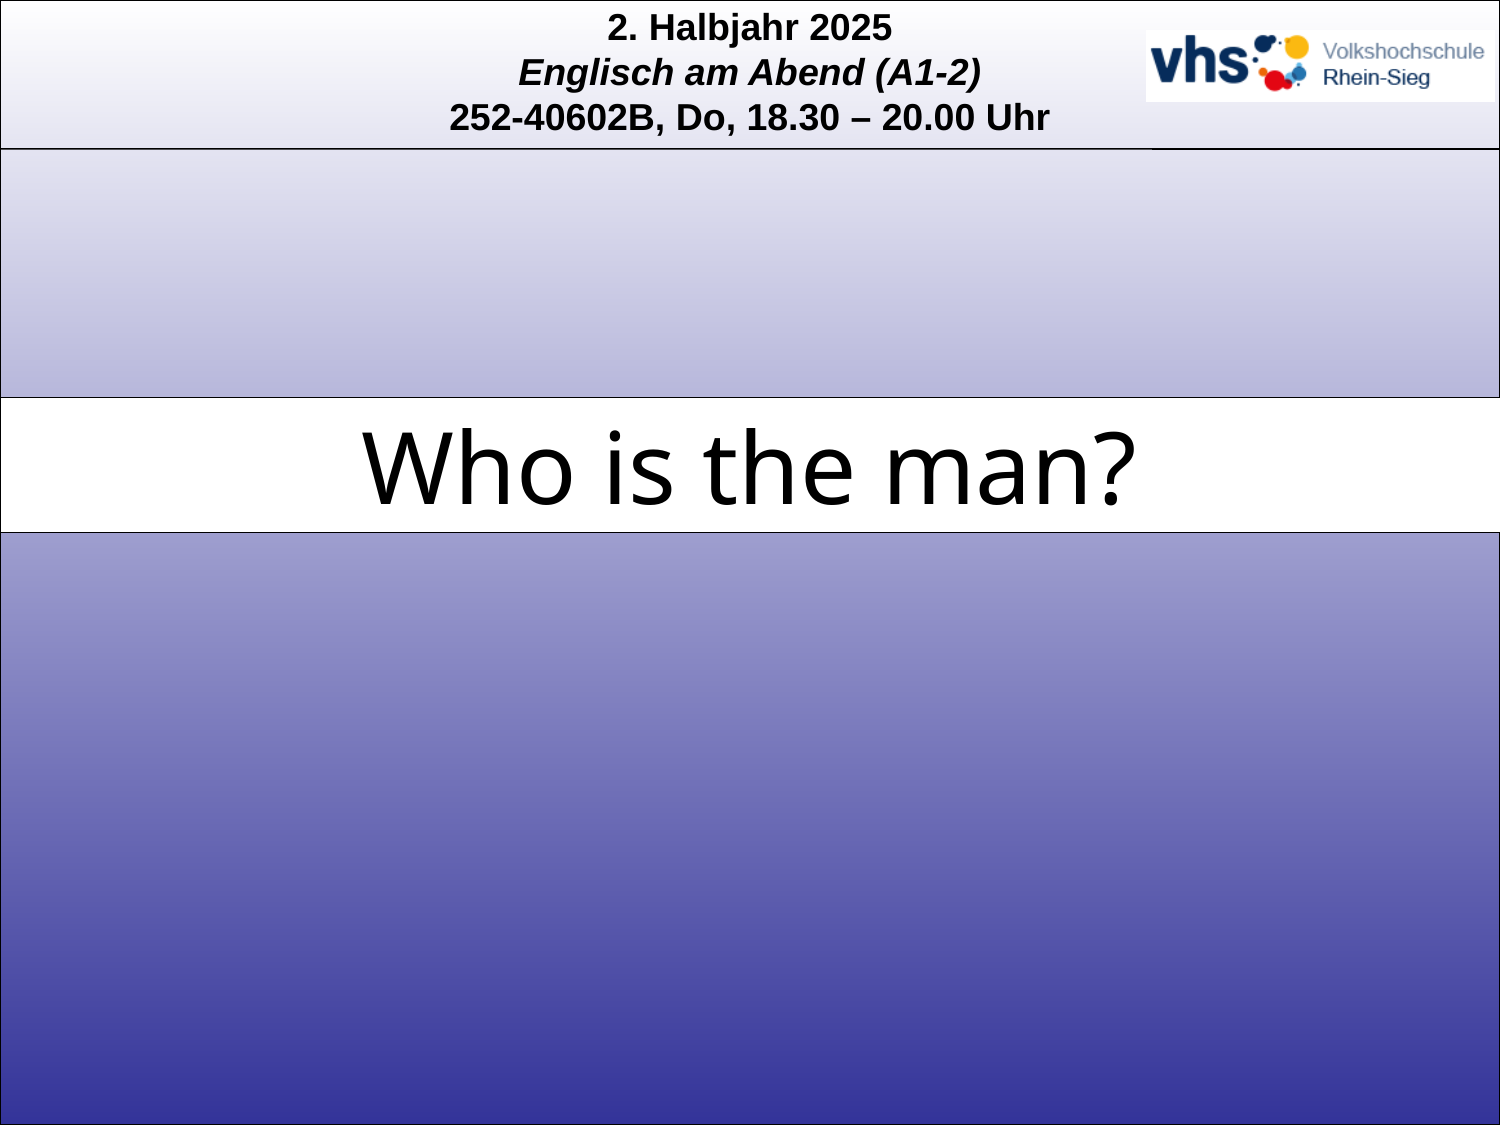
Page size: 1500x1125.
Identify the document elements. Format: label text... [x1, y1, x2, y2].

text_box Who is the man? [0, 397, 1500, 532]
picture [1146, 30, 1495, 102]
